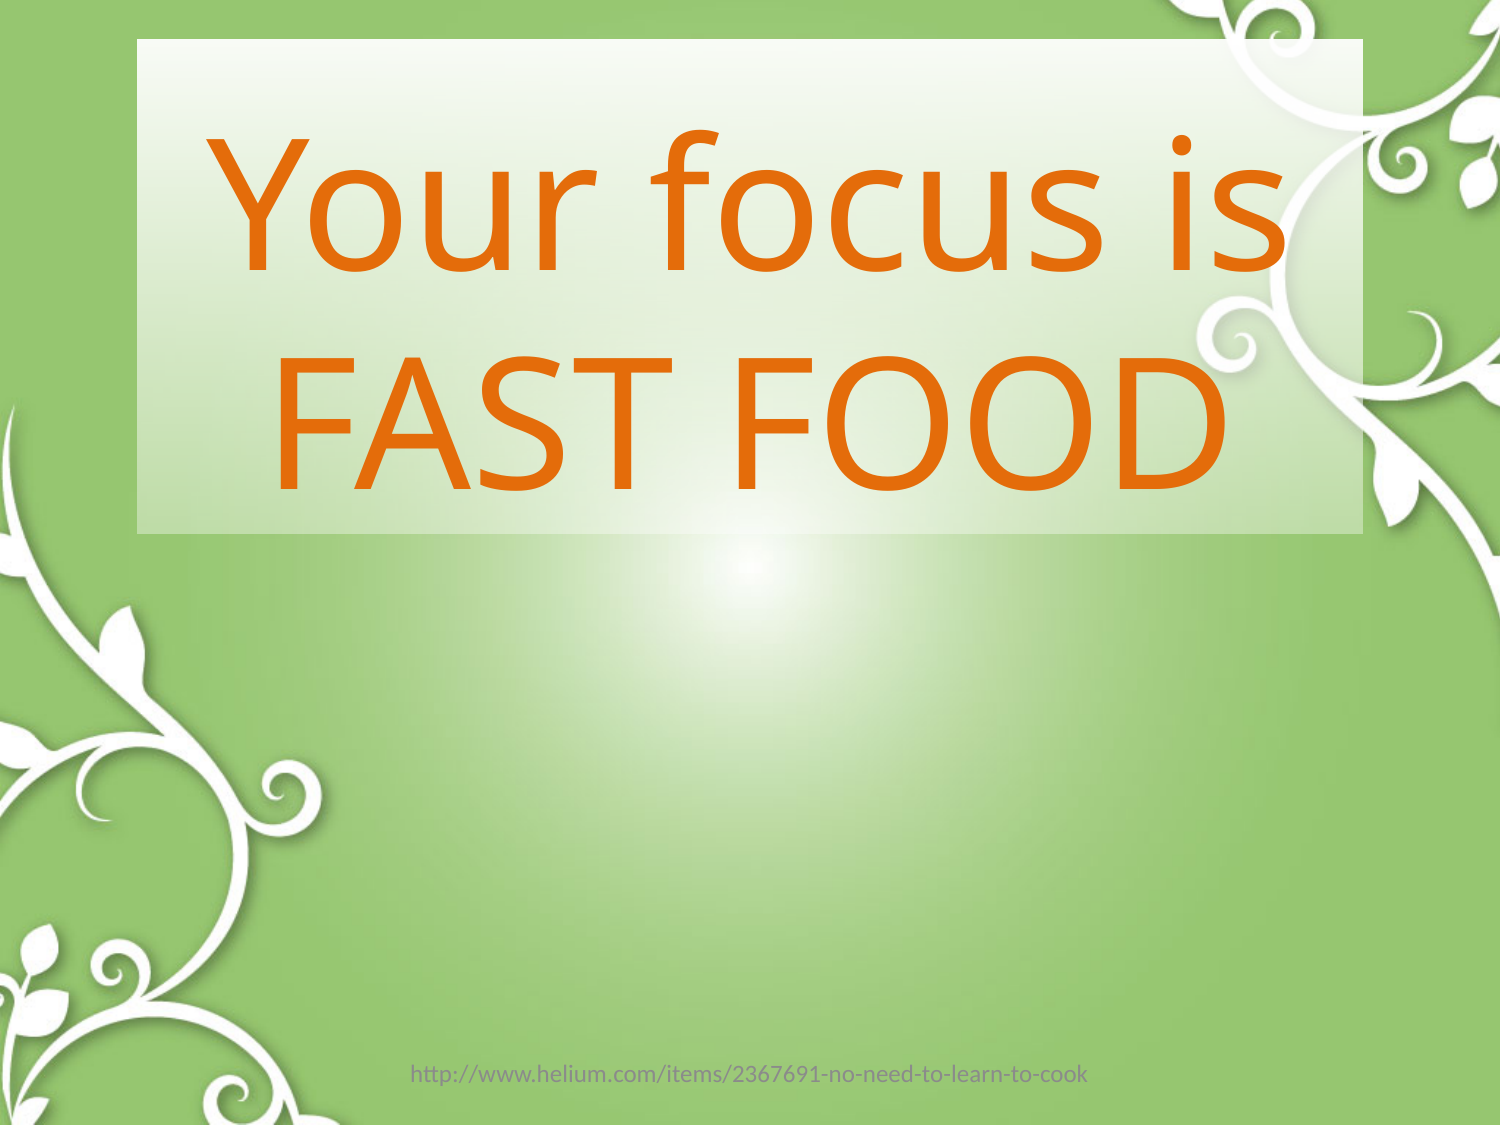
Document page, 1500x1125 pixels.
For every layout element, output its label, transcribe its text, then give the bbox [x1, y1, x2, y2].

picture [0, 0, 1500, 1125]
footer http://www.helium.com/items/2367691-no-need-to-learn-to-cook [174, 1042, 1325, 1103]
text_box Your focus is FAST FOOD [137, 39, 1363, 534]
